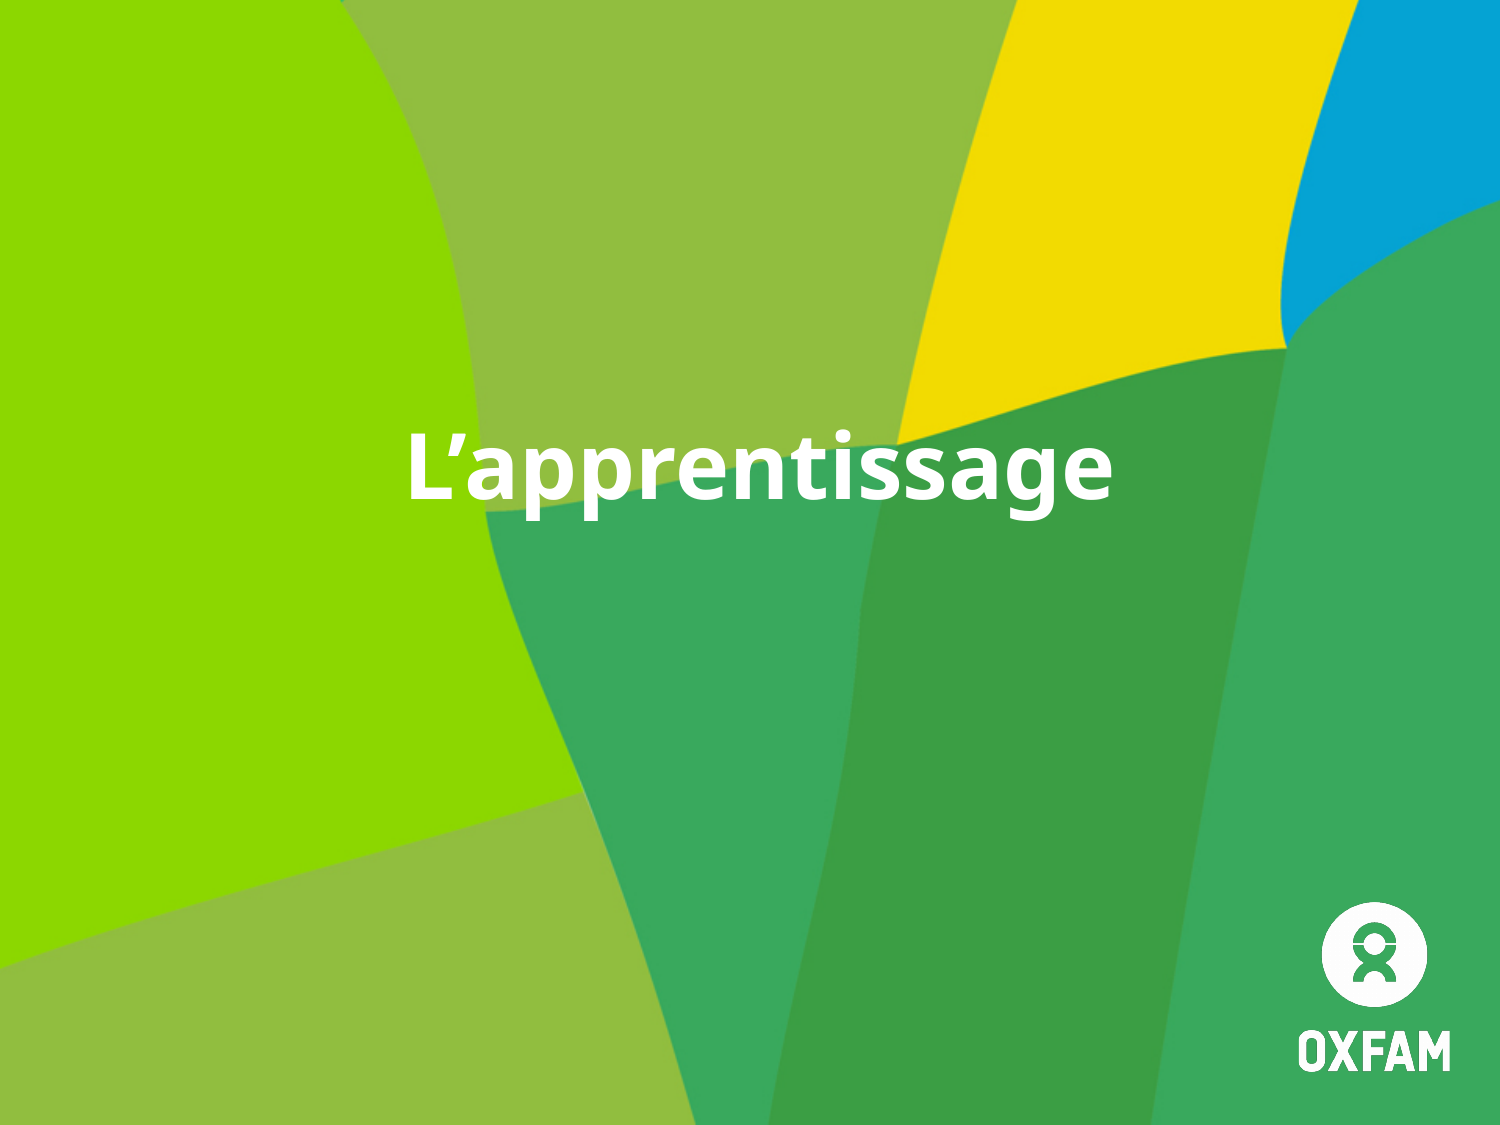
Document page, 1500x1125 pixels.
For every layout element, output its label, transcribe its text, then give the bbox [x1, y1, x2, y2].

title L’apprentissage [65, 371, 1455, 575]
picture [0, 0, 1500, 1125]
